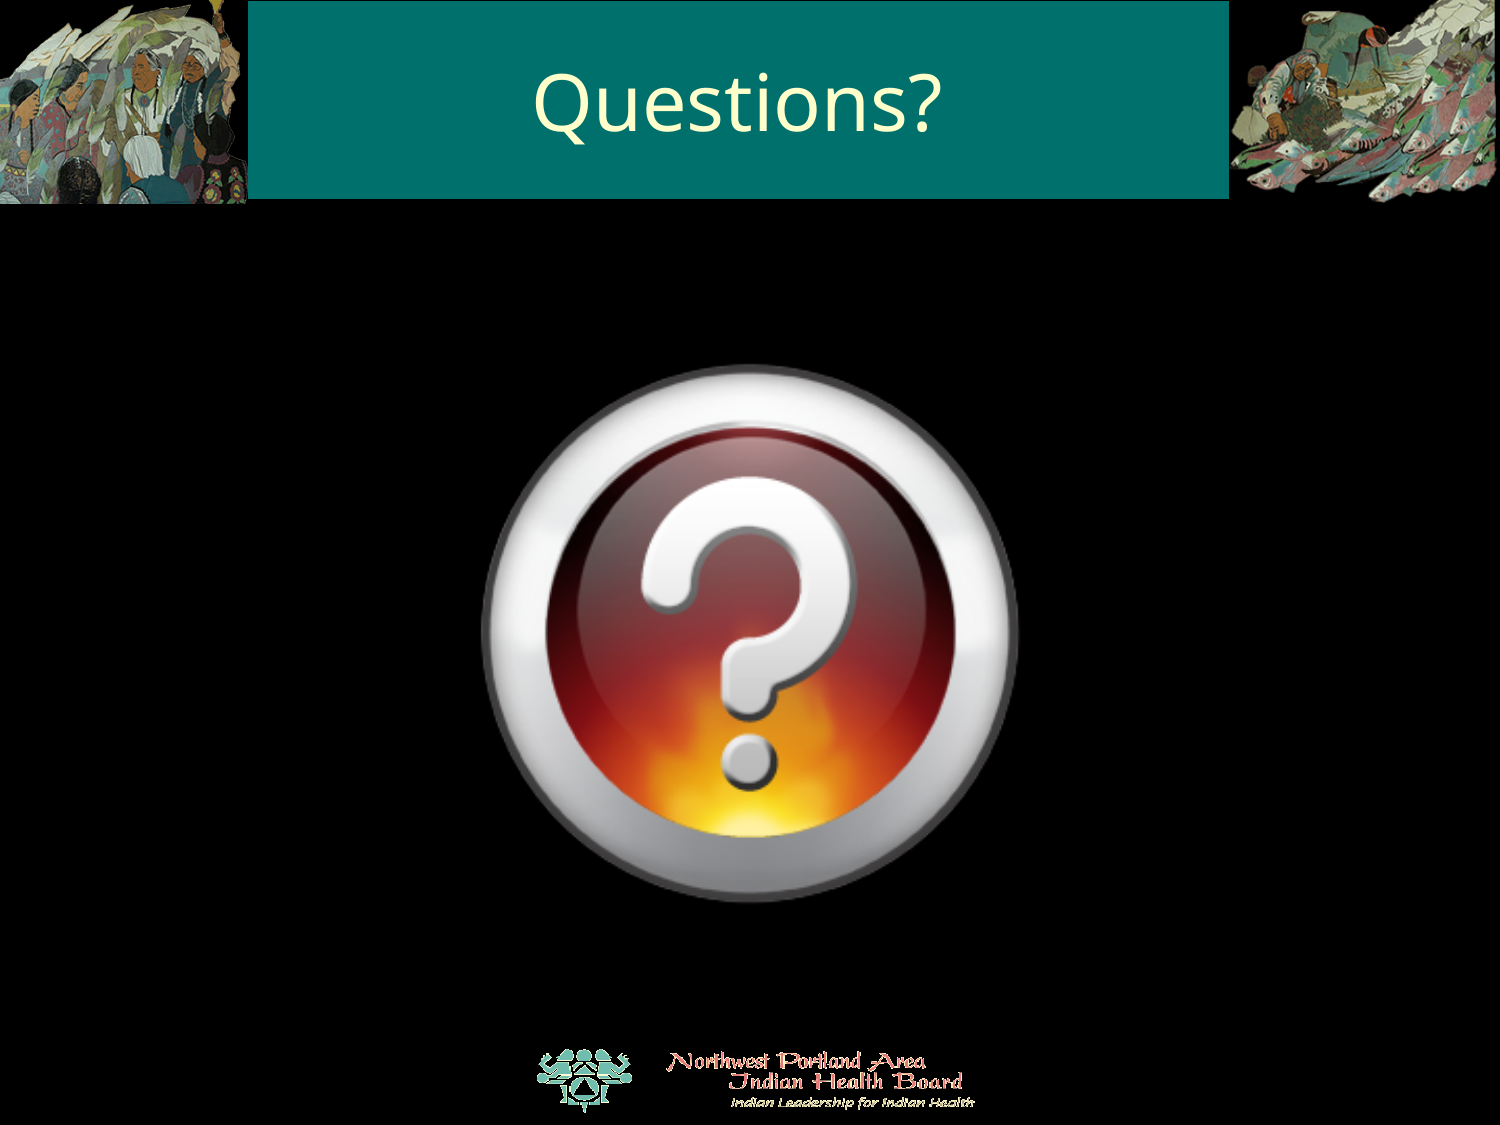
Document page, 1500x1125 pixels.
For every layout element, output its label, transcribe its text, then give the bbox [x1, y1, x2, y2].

title Questions? [249, 0, 1226, 201]
picture [1229, 0, 1500, 204]
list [449, 333, 1051, 934]
picture [537, 1049, 975, 1113]
picture [0, 0, 248, 204]
